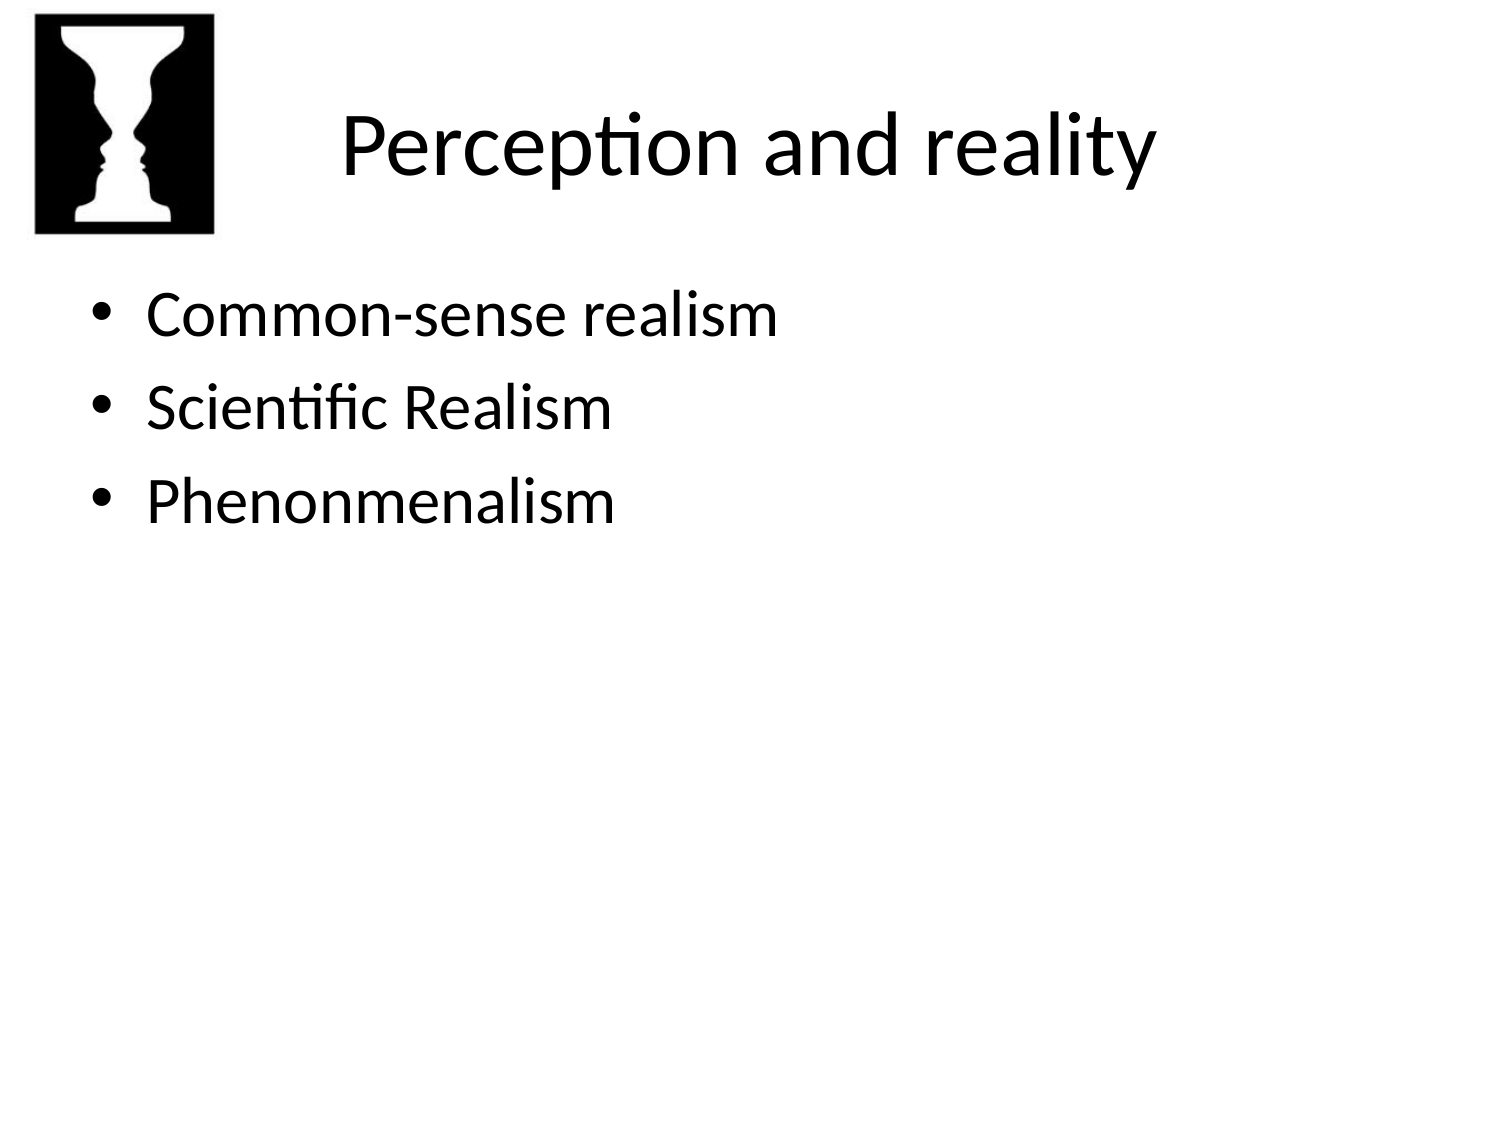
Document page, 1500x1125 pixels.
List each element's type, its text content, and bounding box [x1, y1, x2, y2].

title Perception and reality [75, 45, 1425, 233]
picture [0, 0, 250, 250]
list Common-sense realism Scientific Realism Phenonmenalism [75, 262, 1425, 1005]
